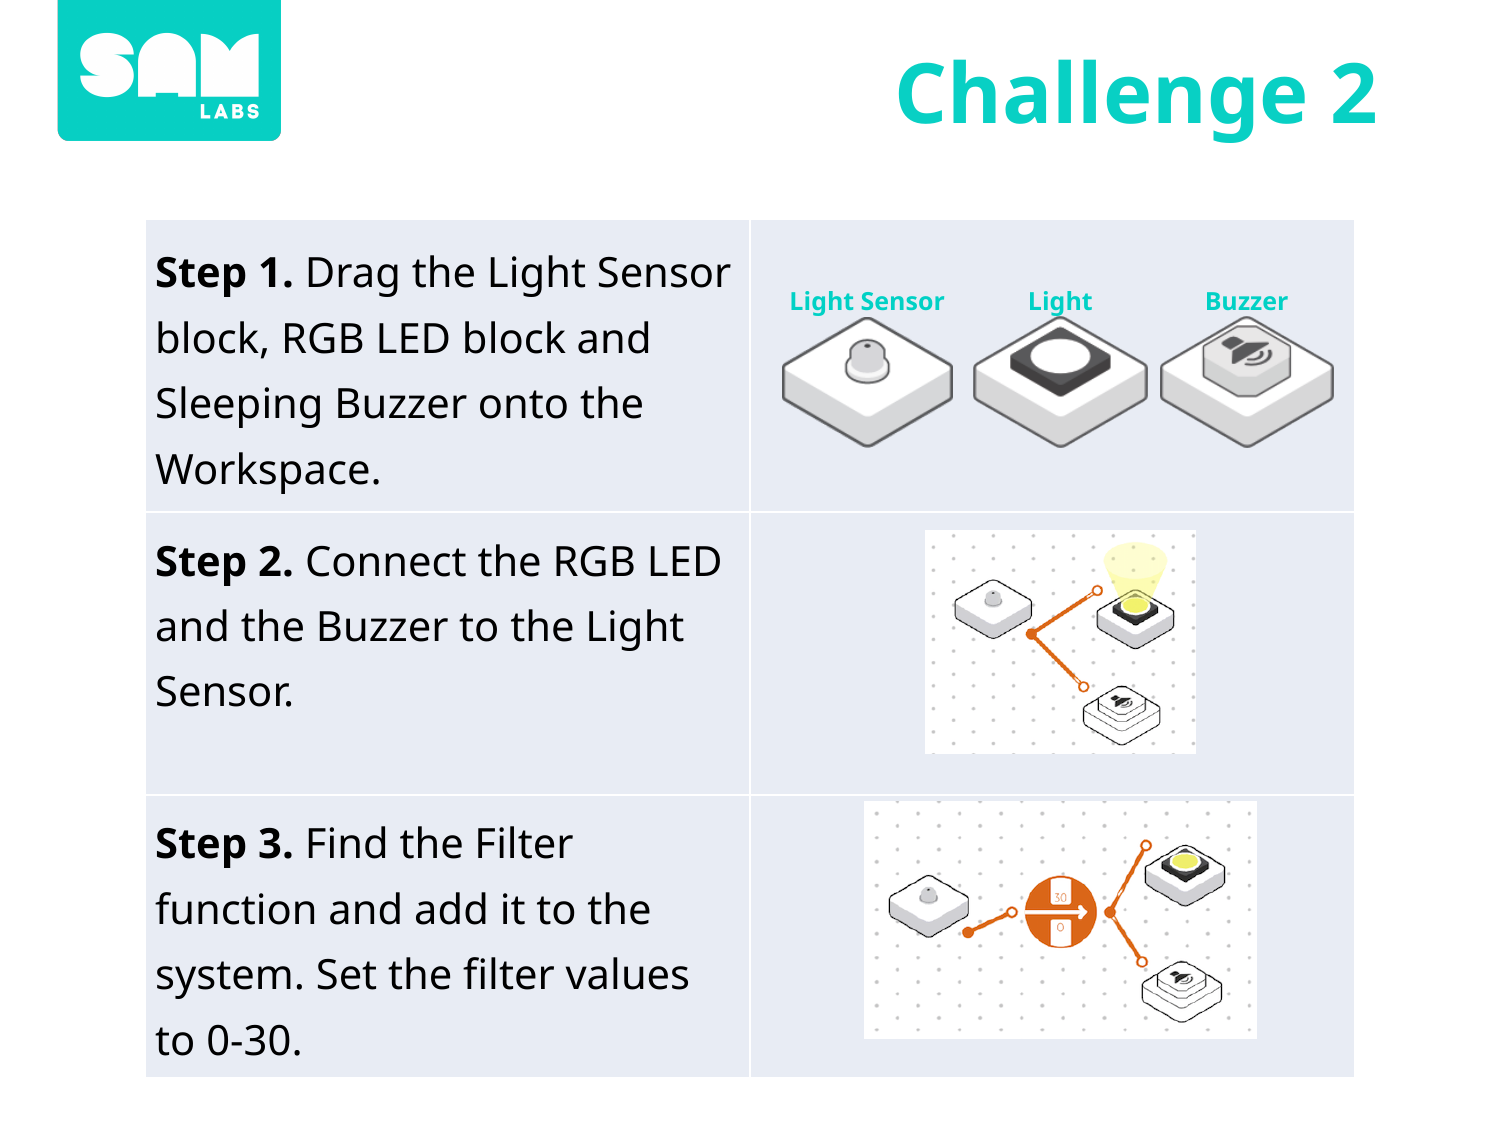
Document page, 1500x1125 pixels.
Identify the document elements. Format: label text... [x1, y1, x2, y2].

table_cell Step 2. Connect the RGB LED and the Buzzer to the Light Sensor. [146, 513, 749, 794]
picture [925, 530, 1196, 755]
picture [0, 0, 281, 142]
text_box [773, 255, 962, 448]
table_header [751, 220, 1354, 511]
table_cell Step 3. Find the Filter function and add it to the system. Set the filter values to 0-30. [146, 796, 749, 1077]
table_header Step 1. Drag the Light Sensor block, RGB LED block and Sleeping Buzzer onto the Workspace. [146, 220, 749, 511]
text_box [973, 255, 1148, 448]
table_cell [751, 513, 1354, 794]
picture [863, 801, 1258, 1039]
table_cell [751, 796, 1354, 1077]
text_box Challenge 2 [286, 39, 1427, 142]
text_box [1159, 255, 1334, 448]
